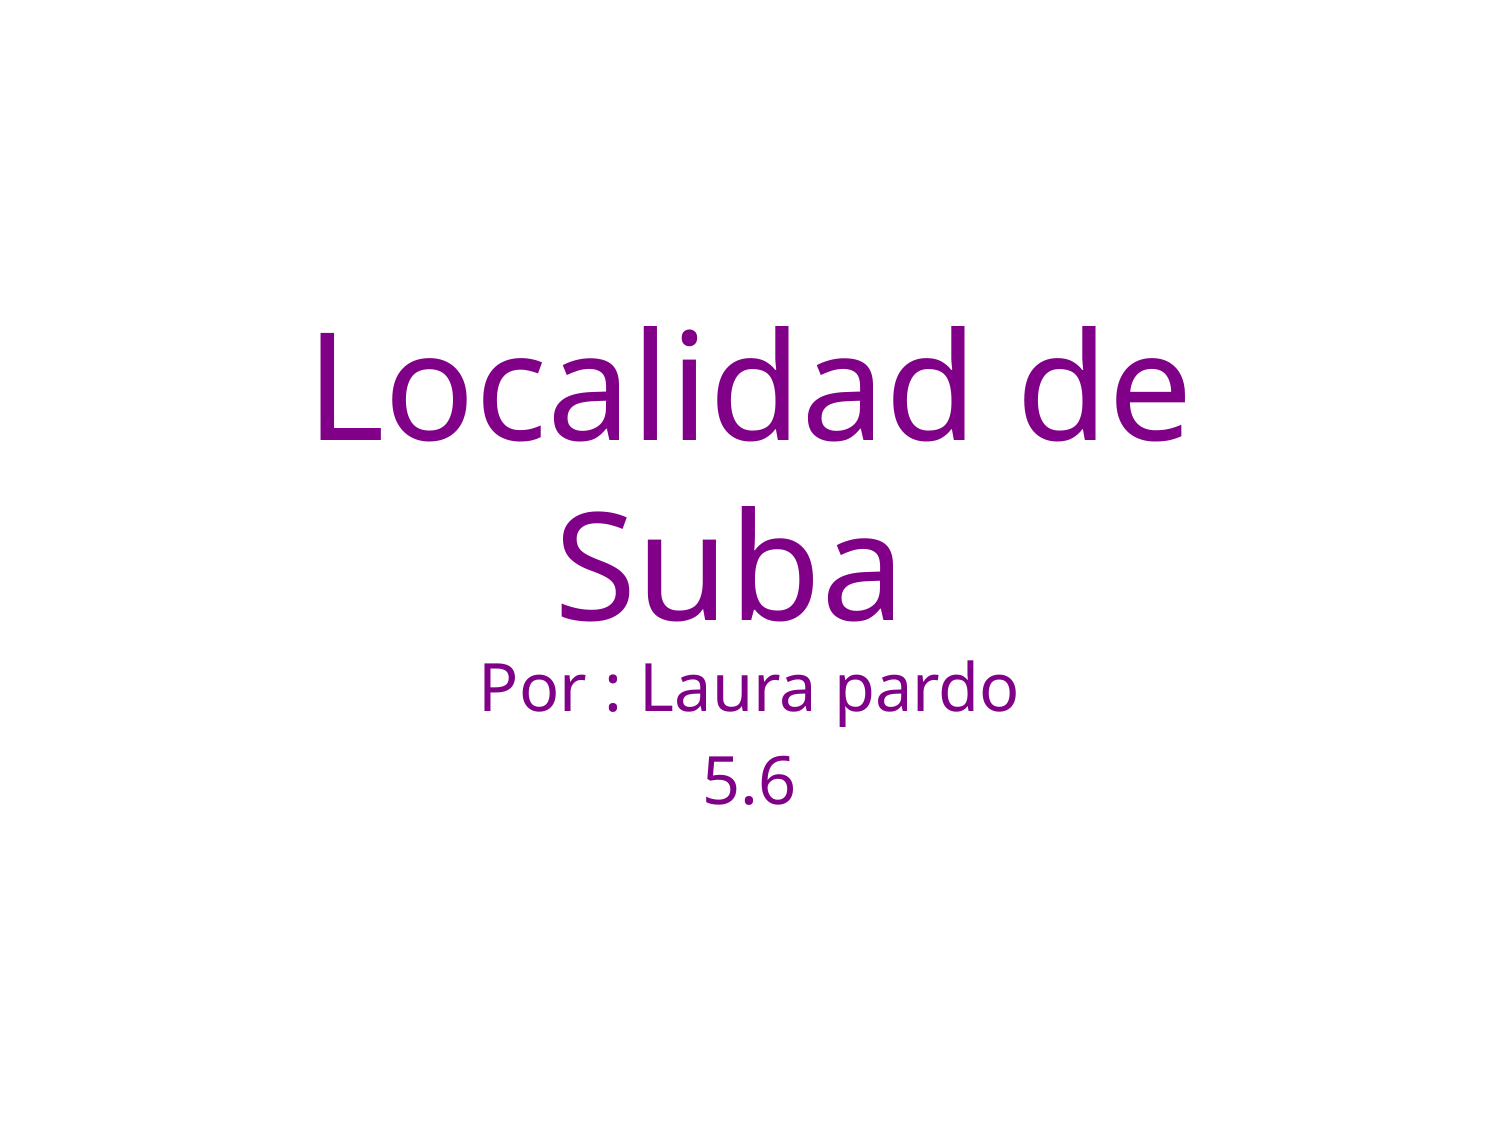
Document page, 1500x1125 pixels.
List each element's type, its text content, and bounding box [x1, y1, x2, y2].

title Localidad de Suba [112, 349, 1388, 591]
subtitle Por : Laura pardo 5.6 [225, 637, 1275, 925]
